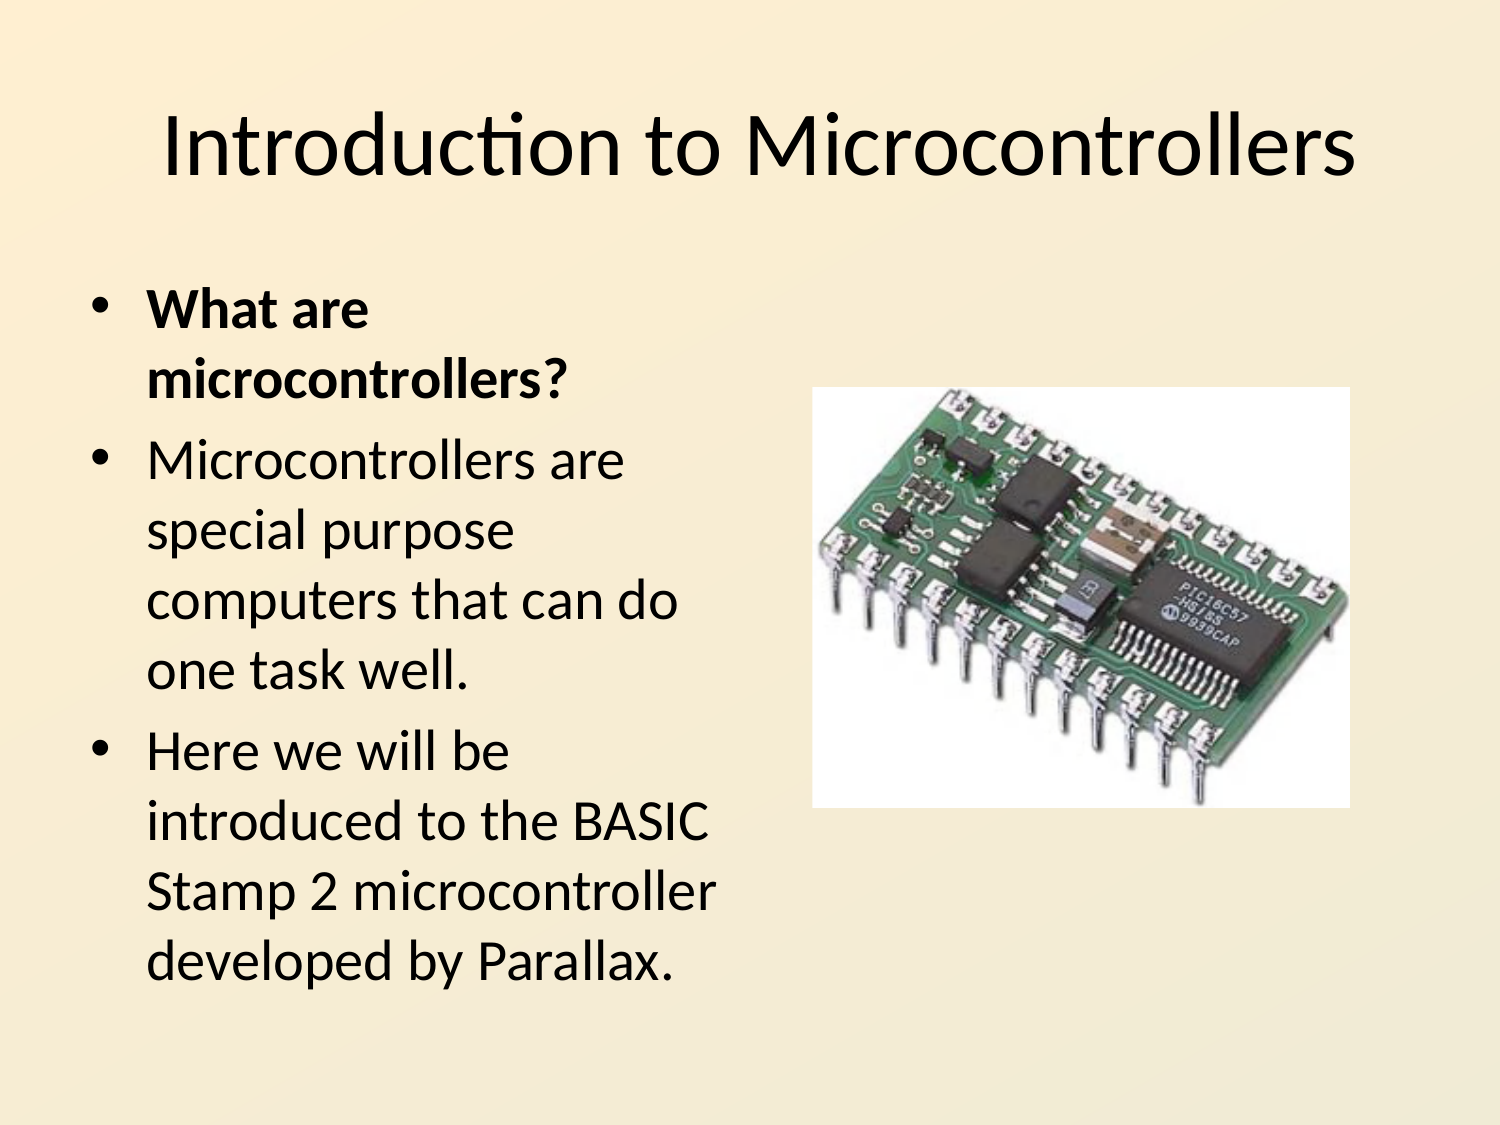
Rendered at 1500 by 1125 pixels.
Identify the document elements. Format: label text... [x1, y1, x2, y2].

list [812, 387, 1351, 808]
list What are microcontrollers? Microcontrollers are special purpose computers that can do one task well. Here we will be introduced to the BASIC Stamp 2 microcontroller developed by Parallax. [75, 262, 738, 1005]
title Introduction to Microcontrollers [75, 45, 1425, 233]
